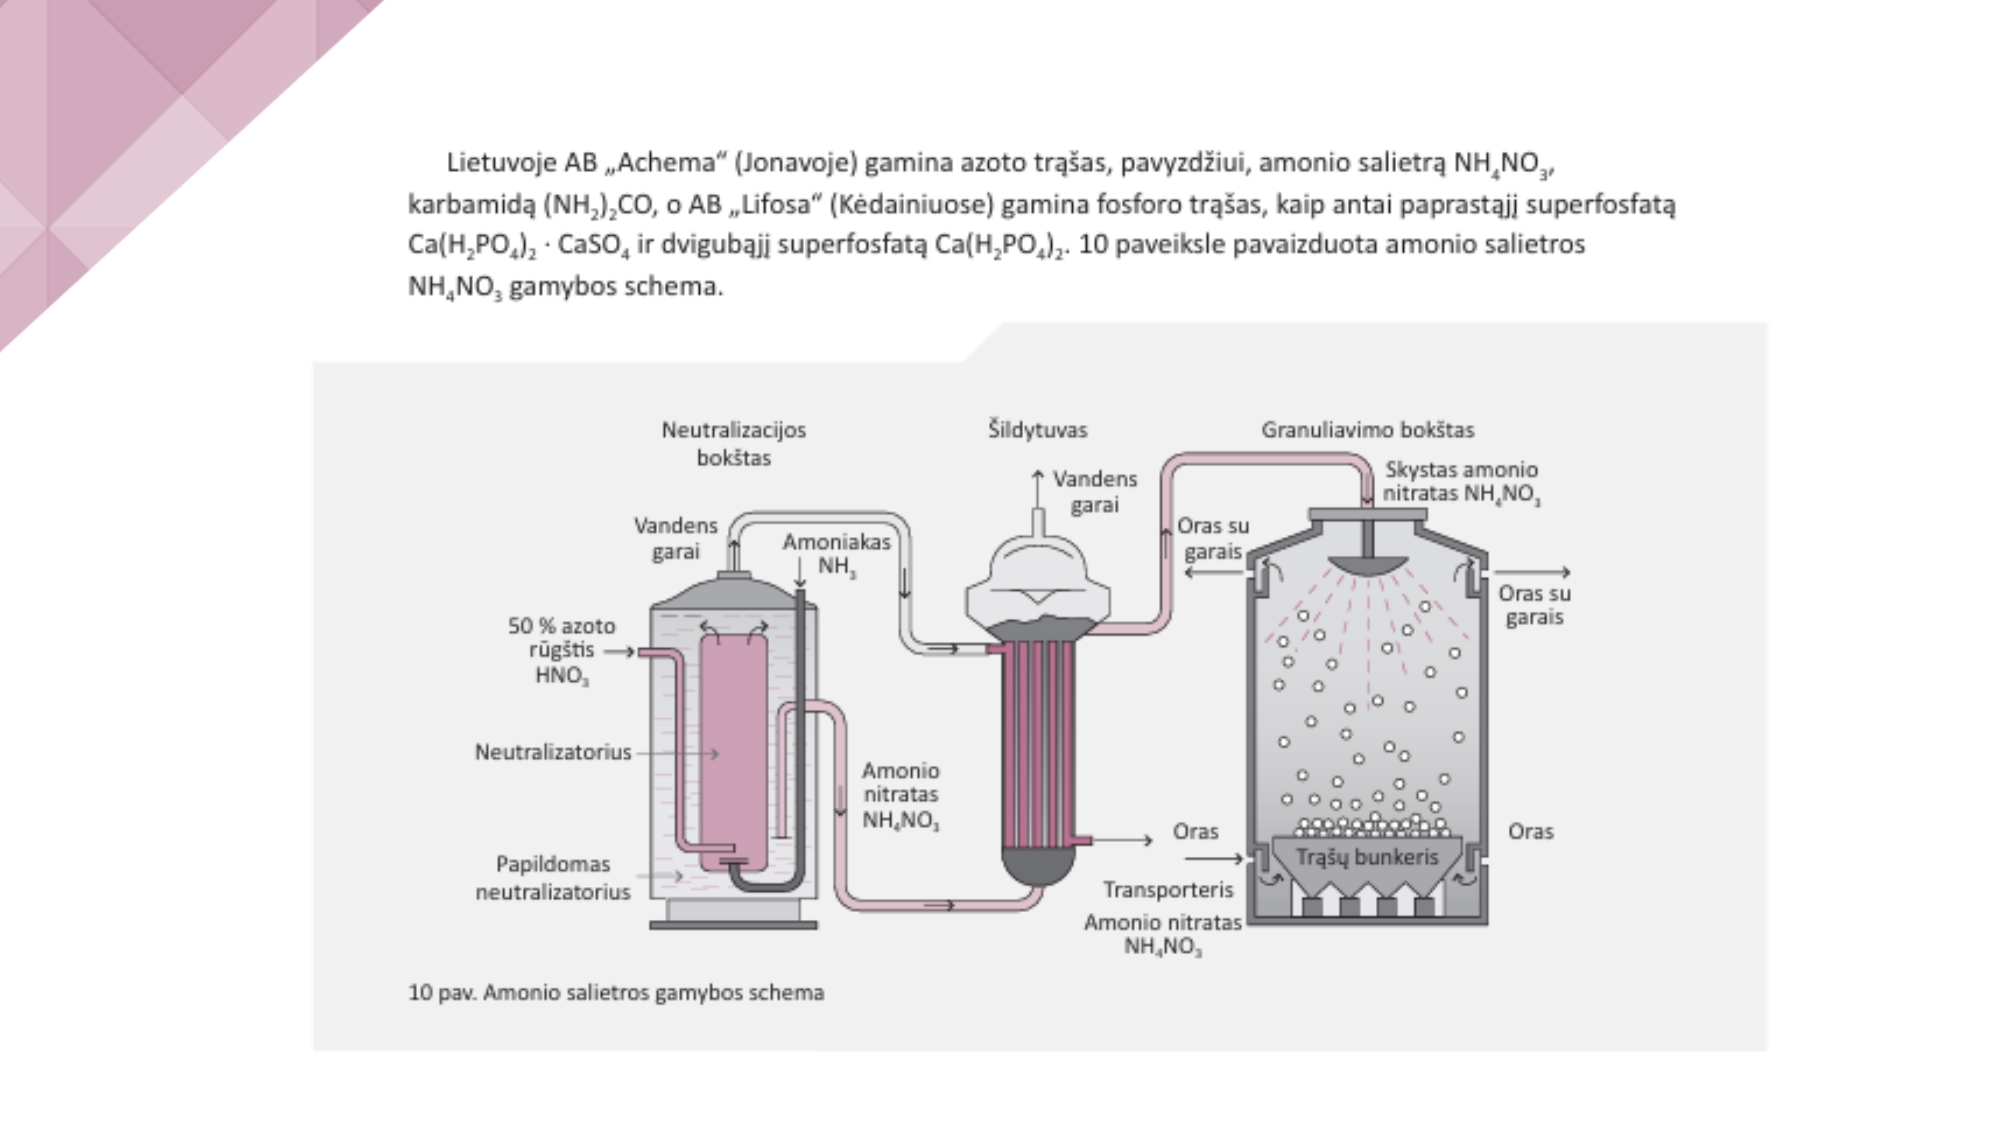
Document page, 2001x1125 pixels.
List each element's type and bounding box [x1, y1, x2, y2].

picture [0, 0, 1790, 1080]
